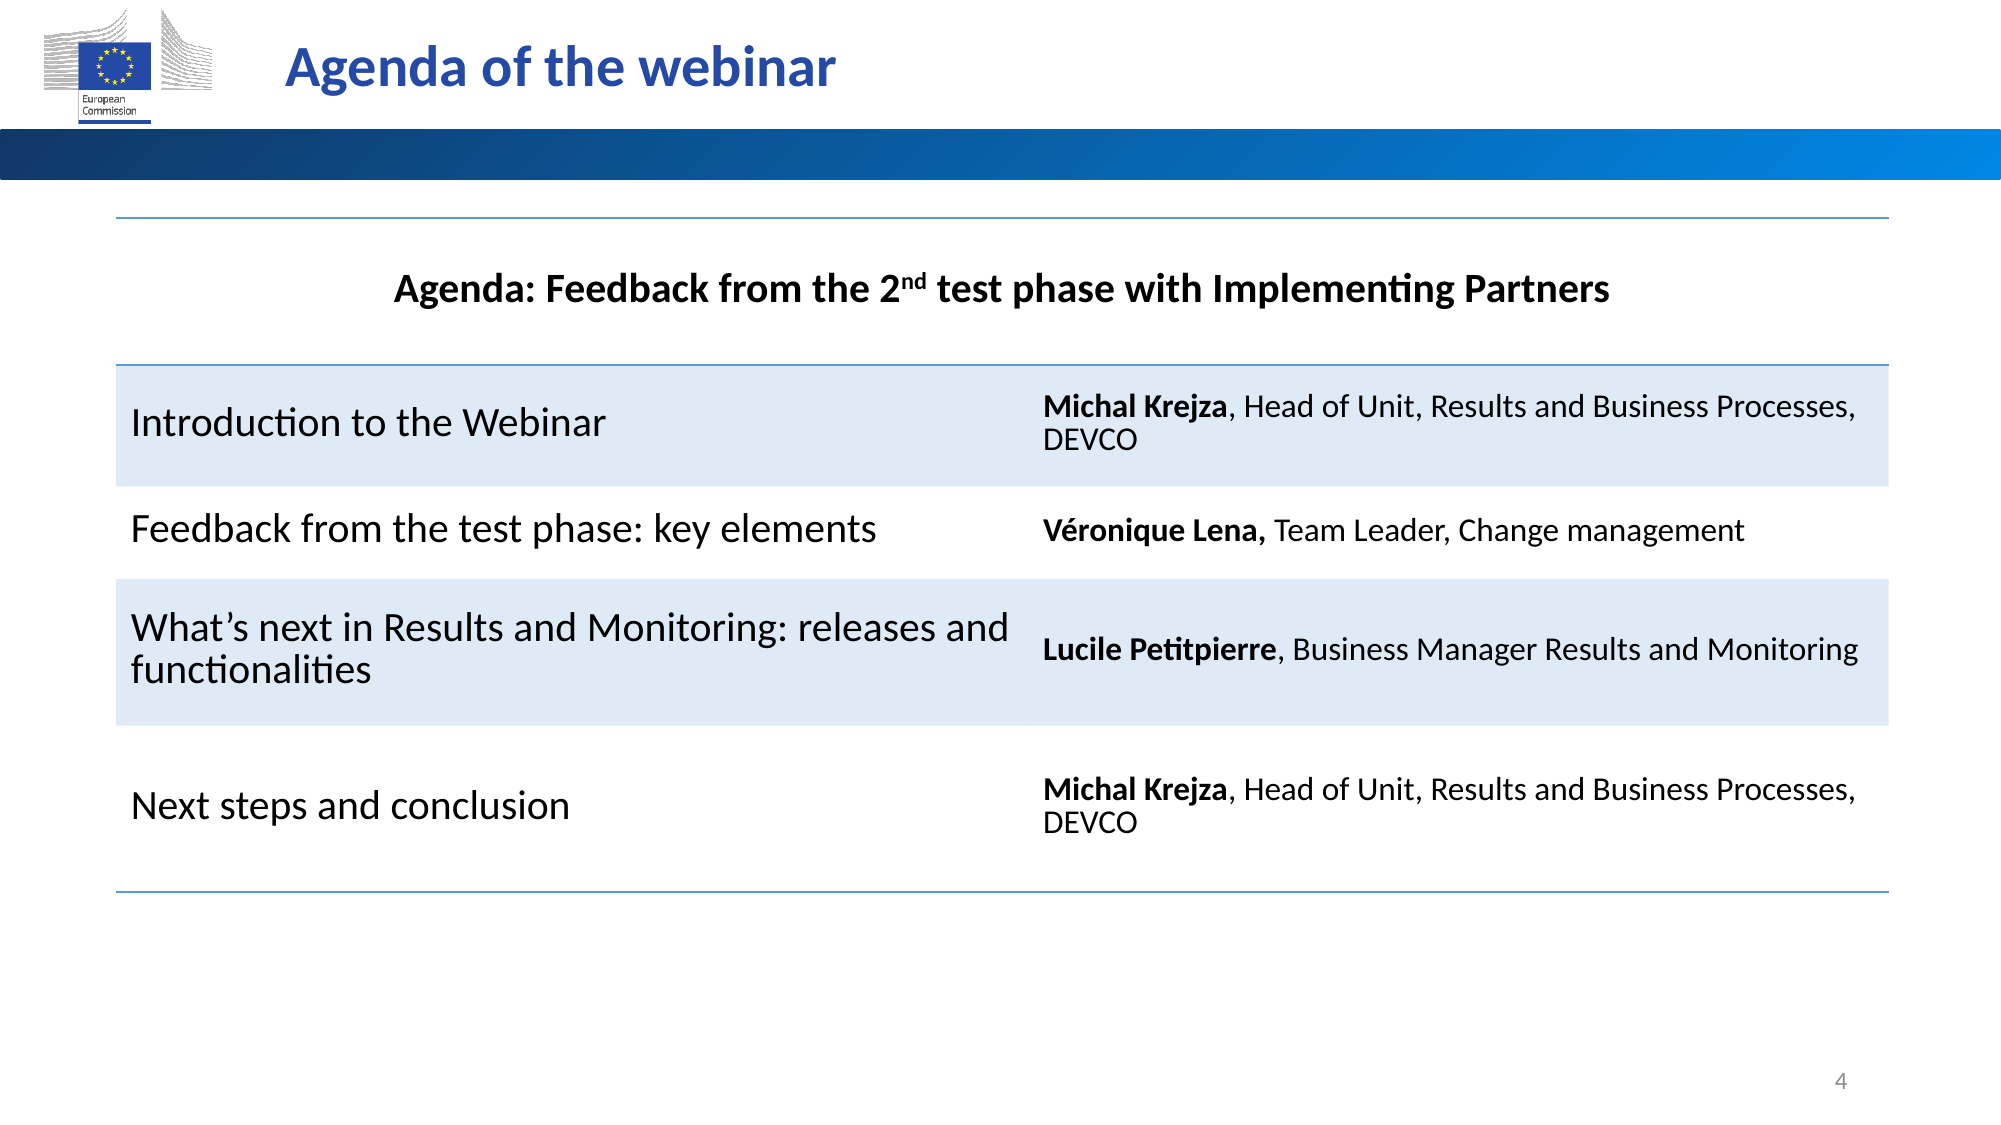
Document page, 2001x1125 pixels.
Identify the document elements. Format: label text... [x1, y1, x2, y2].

table_cell Michal Krejza, Head of Unit, Results and Business Processes, DEVCO [1028, 366, 1889, 486]
table_header Agenda: Feedback from the 2nd test phase with Implementing Partners [116, 219, 1889, 364]
table_cell Lucile Petitpierre, Business Manager Results and Monitoring [1028, 579, 1889, 726]
table_cell Next steps and conclusion [116, 726, 1028, 891]
table_cell What’s next in Results and Monitoring: releases and functionalities [116, 579, 1028, 726]
table_cell Véronique Lena, Team Leader, Change management [1028, 486, 1889, 579]
table_cell Introduction to the Webinar [116, 366, 1028, 486]
slide_number 4 [1412, 1049, 1863, 1110]
table_cell Feedback from the test phase: key elements [116, 486, 1028, 579]
text_box Agenda of the webinar [270, 0, 1604, 136]
picture [44, 8, 212, 124]
table_cell Michal Krejza, Head of Unit, Results and Business Processes, DEVCO [1028, 726, 1889, 891]
